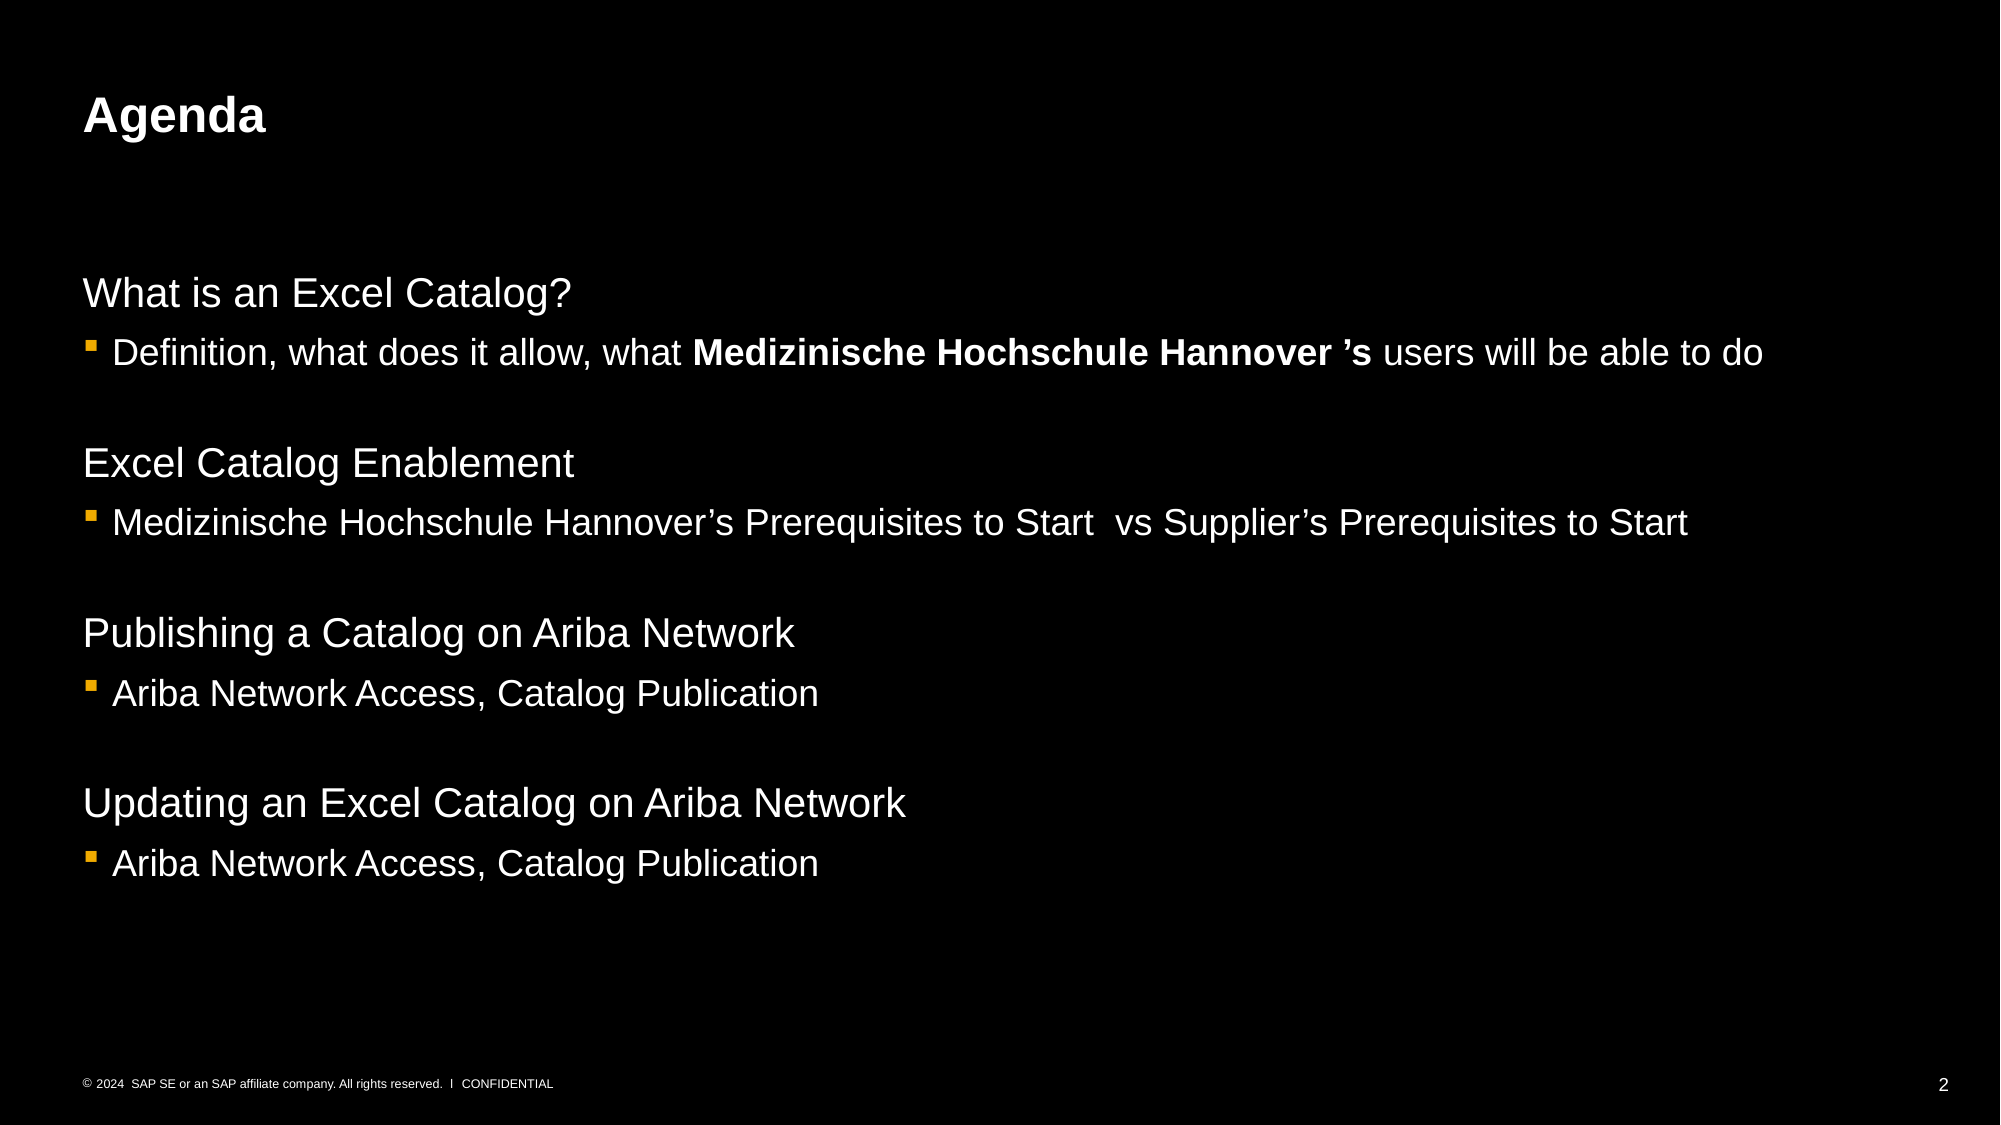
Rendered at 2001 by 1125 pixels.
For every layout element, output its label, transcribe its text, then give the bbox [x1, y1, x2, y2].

list What is an Excel Catalog? Definition, what does it allow, what Medizinische Hochschule Hannover ’s users will be able to do Excel Catalog Enablement Medizinische Hochschule Hannover’s Prerequisites to Start vs Supplier’s Prerequisites to Start Publishing a Catalog on Ariba Network Ariba Network Access, Catalog Publication Updating an Excel Catalog on Ariba Network Ariba Network Access, Catalog Publication [82, 265, 1918, 1040]
title Agenda [82, 82, 1918, 144]
